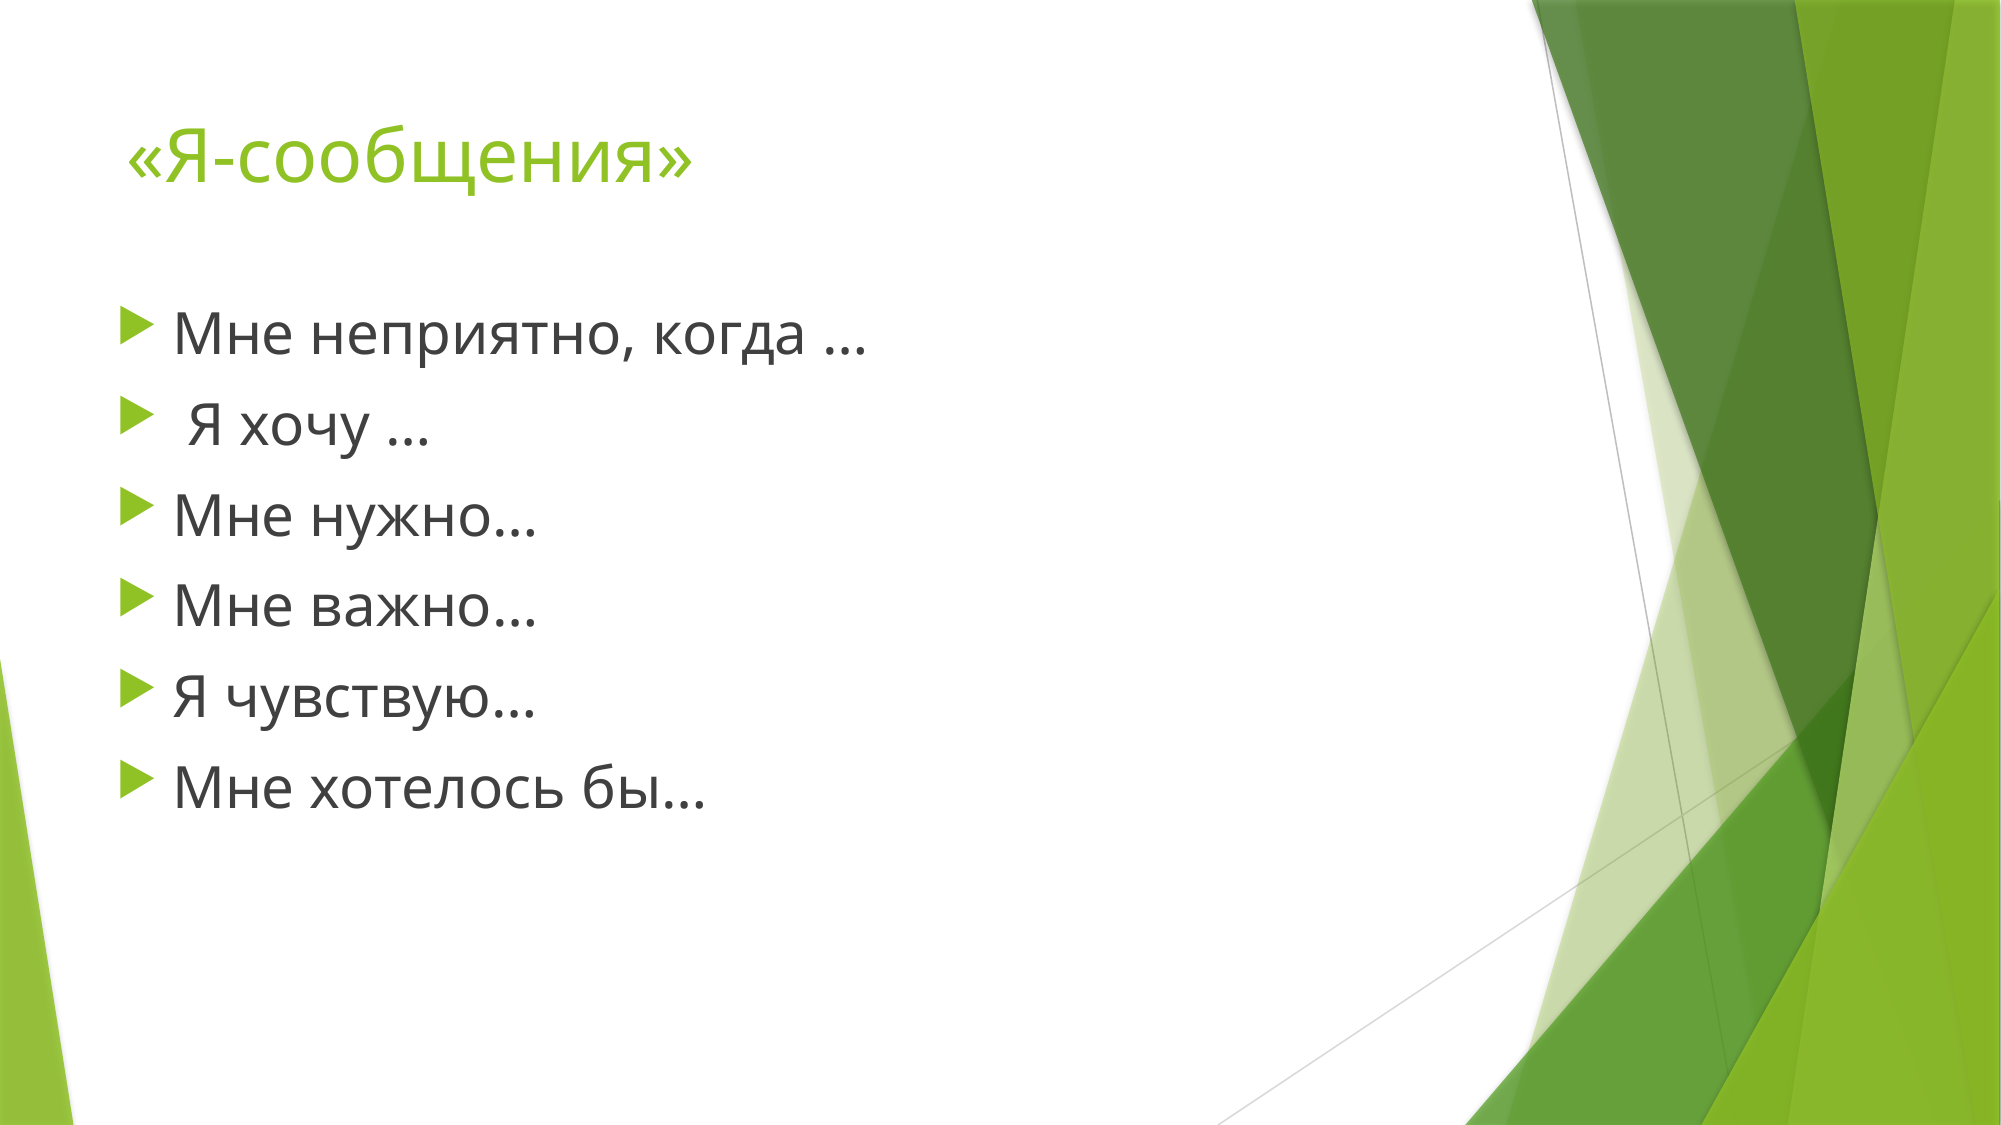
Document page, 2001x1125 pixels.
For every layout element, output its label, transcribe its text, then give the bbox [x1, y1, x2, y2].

title «Я‑сообщения» [111, 99, 1522, 288]
list Мне неприятно, когда … Я хочу … Мне нужно… Мне важно… Я чувствую… Мне хотелось бы… [100, 288, 1522, 992]
